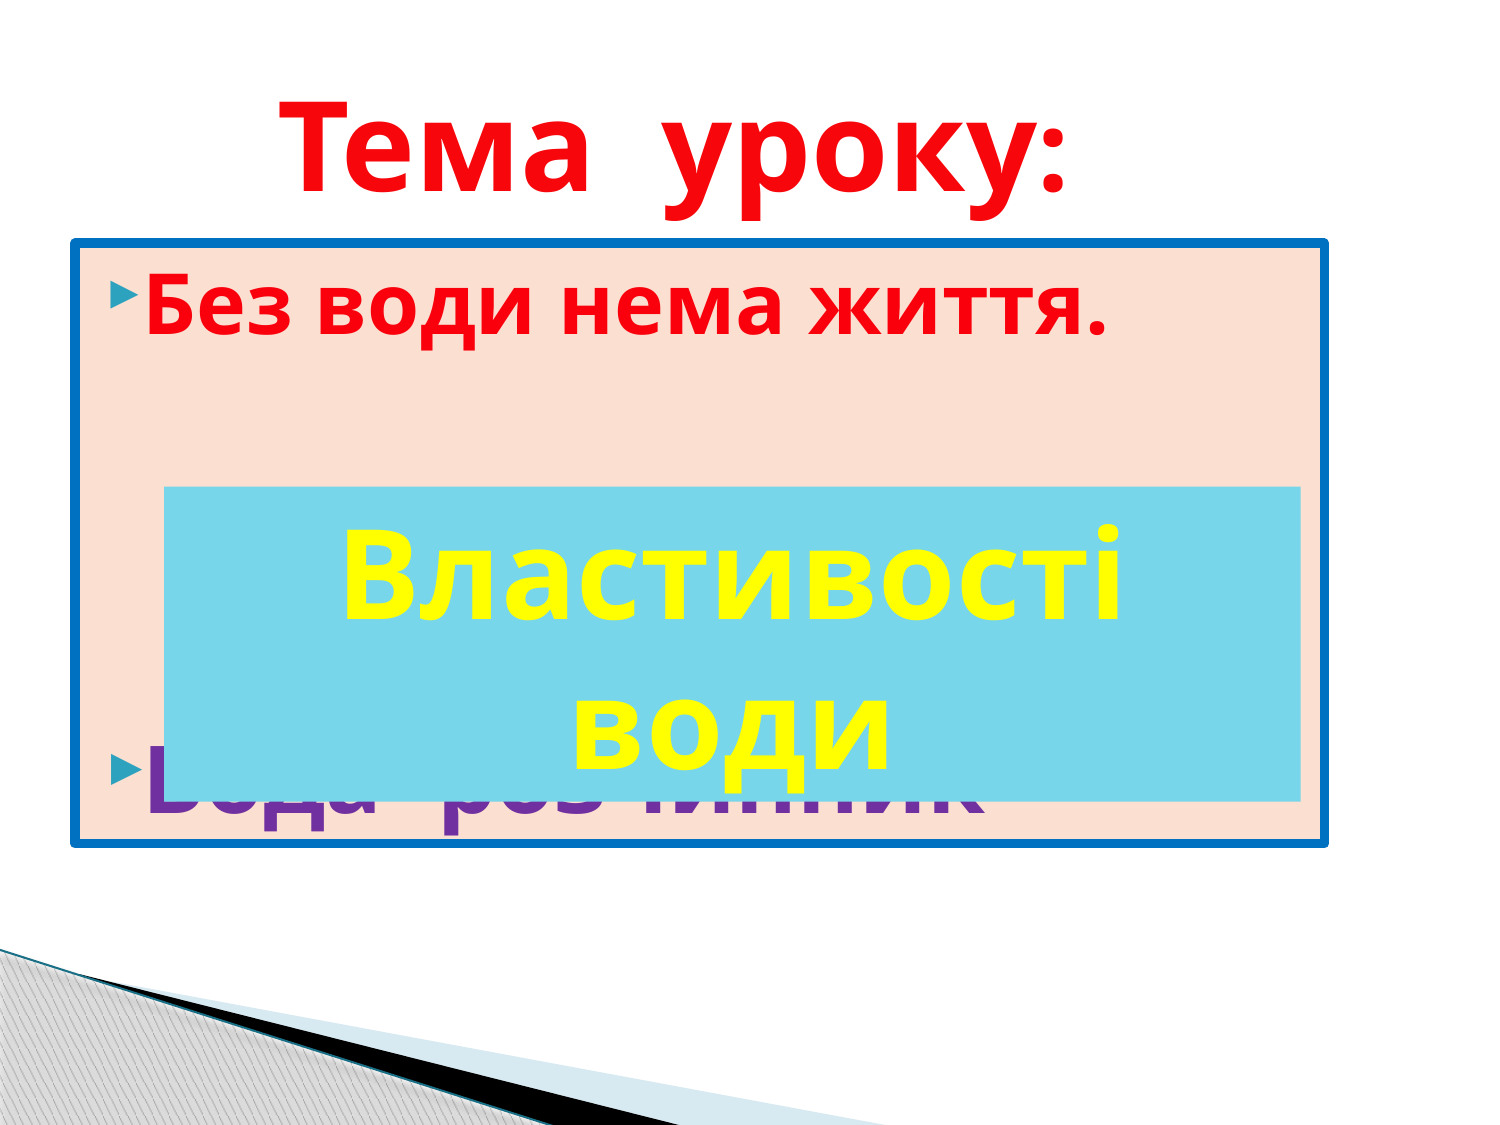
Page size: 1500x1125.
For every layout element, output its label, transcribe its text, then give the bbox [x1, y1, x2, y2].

list Без води нема життя. Вода- розчинник [70, 238, 1329, 848]
text_box Властивості води [164, 486, 1301, 802]
text_box Тема уроку: [81, 58, 1266, 224]
